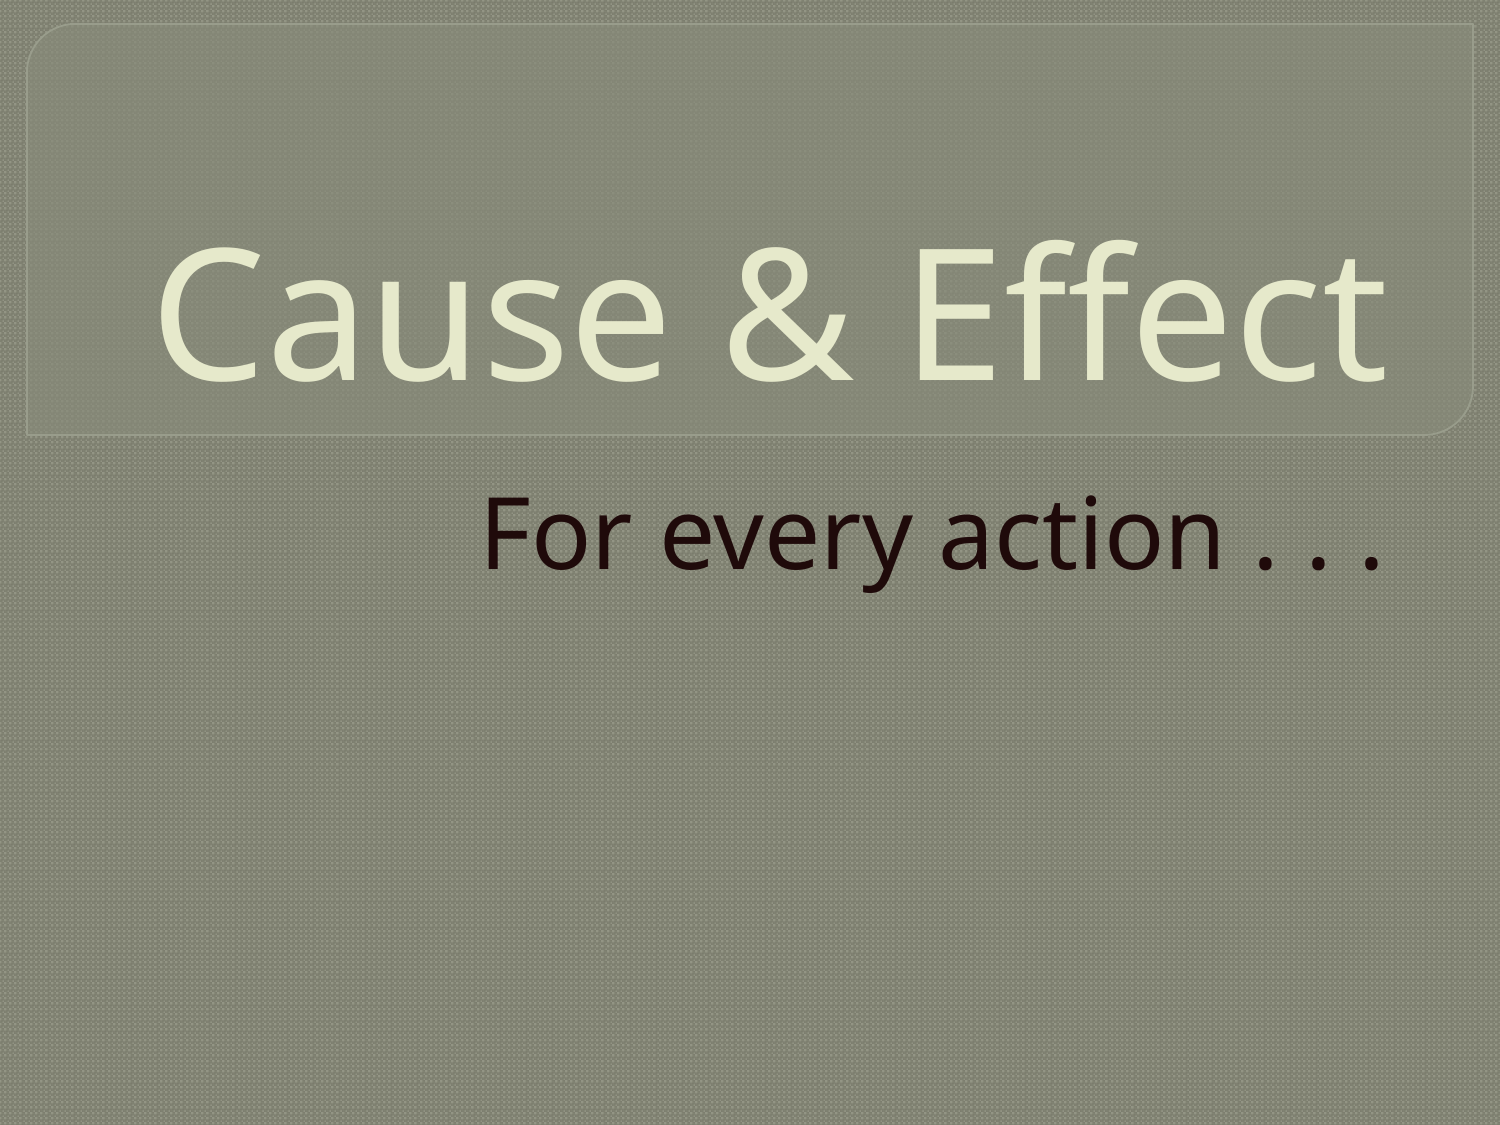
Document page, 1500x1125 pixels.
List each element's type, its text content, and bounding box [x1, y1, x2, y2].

subtitle For every action . . . [350, 462, 1427, 750]
title Cause & Effect [76, 62, 1427, 425]
